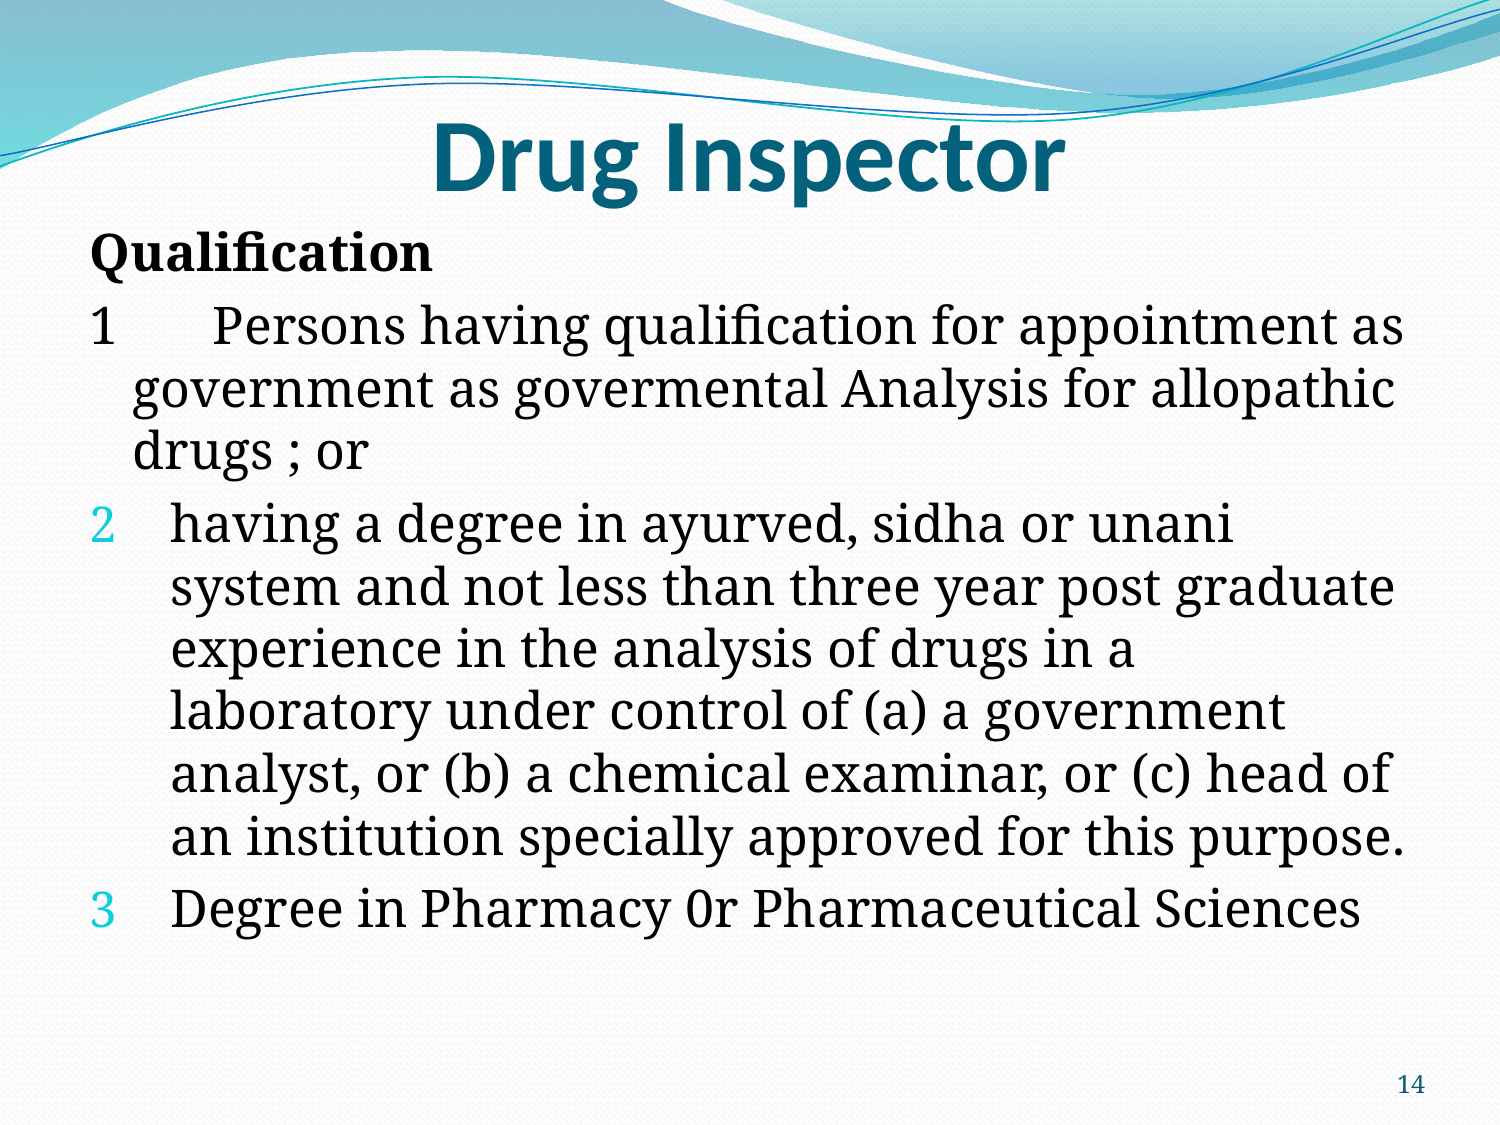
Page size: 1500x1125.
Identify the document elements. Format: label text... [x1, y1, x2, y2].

slide_number 14 [1299, 1042, 1425, 1103]
title Drug Inspector [75, 24, 1425, 212]
list Qualification 1 Persons having qualification for appointment as government as govermental Analysis for allopathic drugs ; or having a degree in ayurved, sidha or unani system and not less than three year post graduate experience in the analysis of drugs in a laboratory under control of (a) a government analyst, or (b) a chemical examinar, or (c) head of an institution specially approved for this purpose. Degree in Pharmacy 0r Pharmaceutical Sciences [75, 212, 1425, 975]
